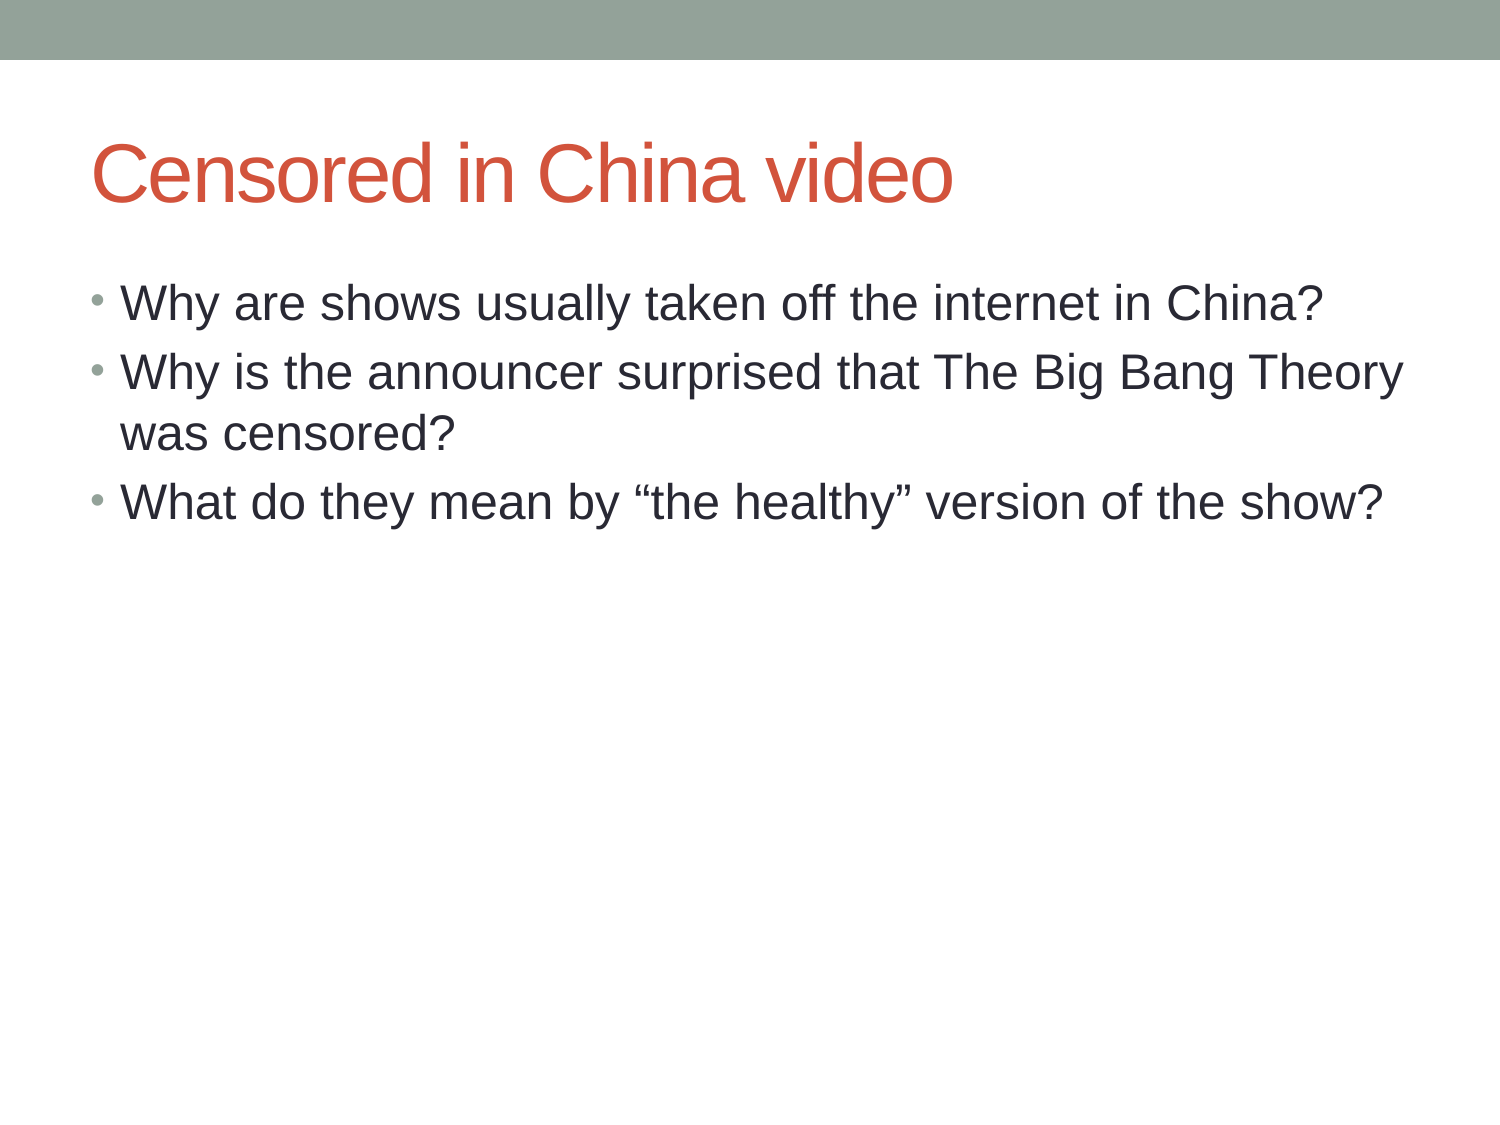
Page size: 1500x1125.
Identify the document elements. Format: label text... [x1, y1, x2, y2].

list Why are shows usually taken off the internet in China? Why is the announcer surprised that The Big Bang Theory was censored? What do they mean by “the healthy” version of the show? [75, 262, 1425, 1063]
title Censored in China video [75, 87, 1425, 250]
